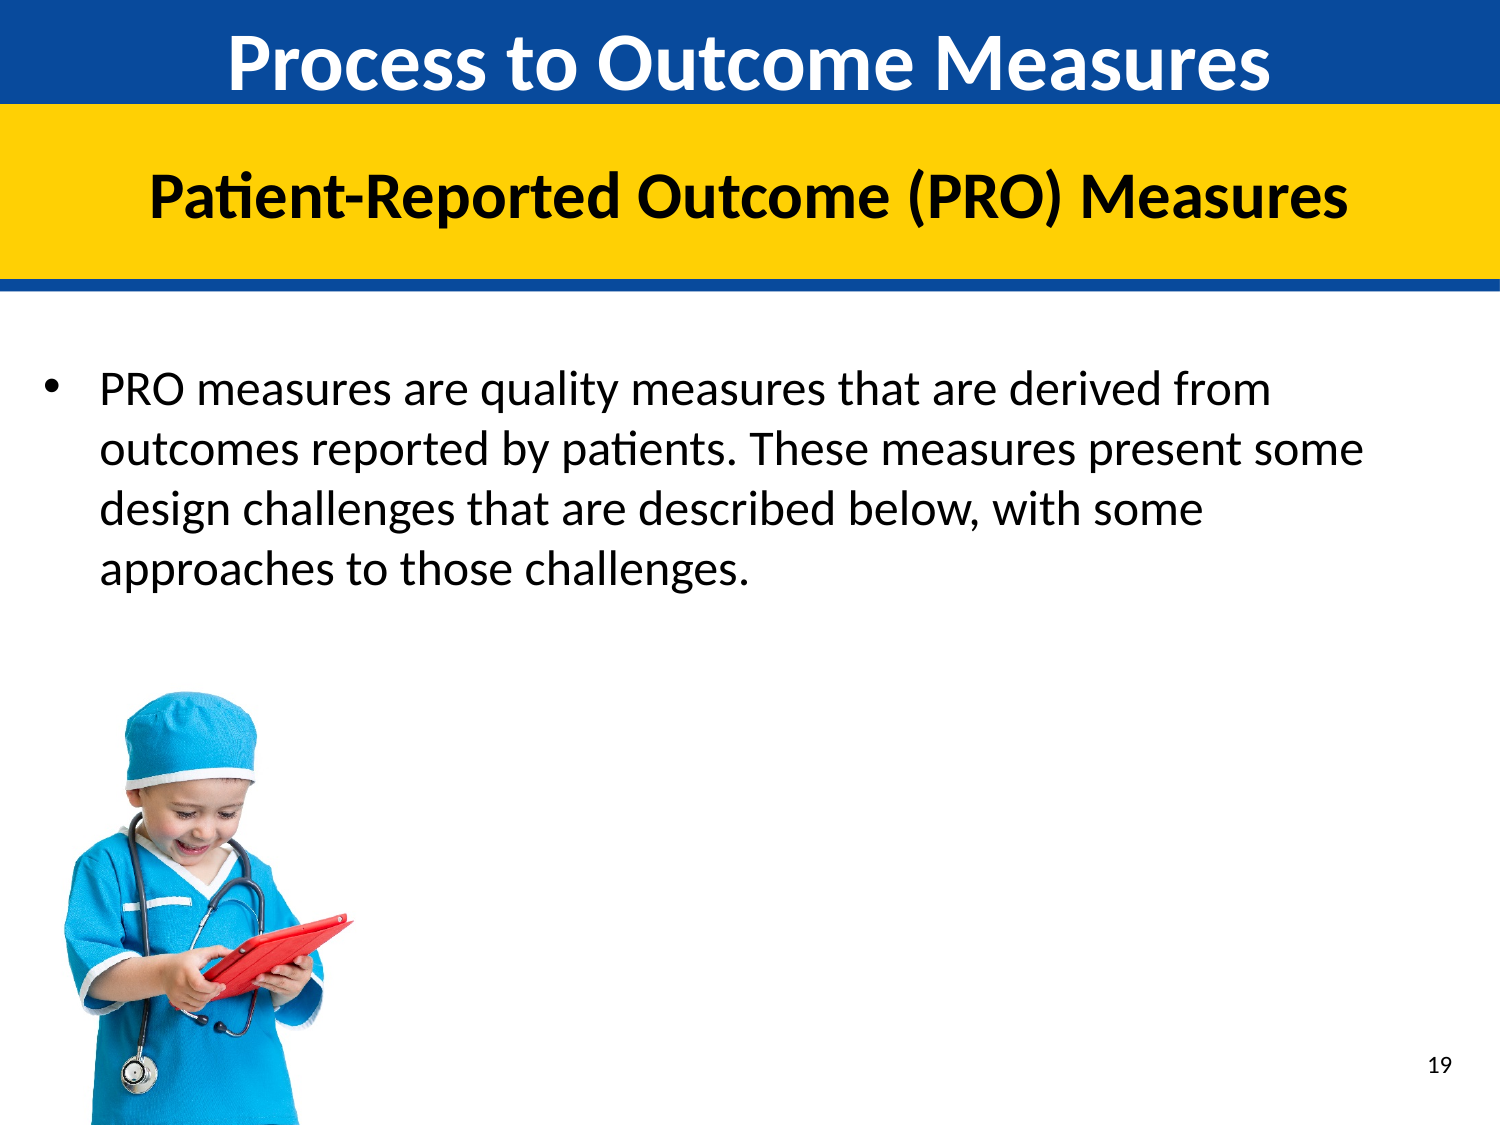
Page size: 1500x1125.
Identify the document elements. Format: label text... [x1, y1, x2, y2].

picture [27, 627, 366, 1125]
list PRO measures are quality measures that are derived from outcomes reported by patients. These measures present some design challenges that are described below, with some approaches to those challenges. [28, 348, 1443, 1001]
text_box Patient-Reported Outcome (PRO) Measures [0, 117, 1500, 279]
title Process to Outcome Measures [0, 0, 1500, 104]
